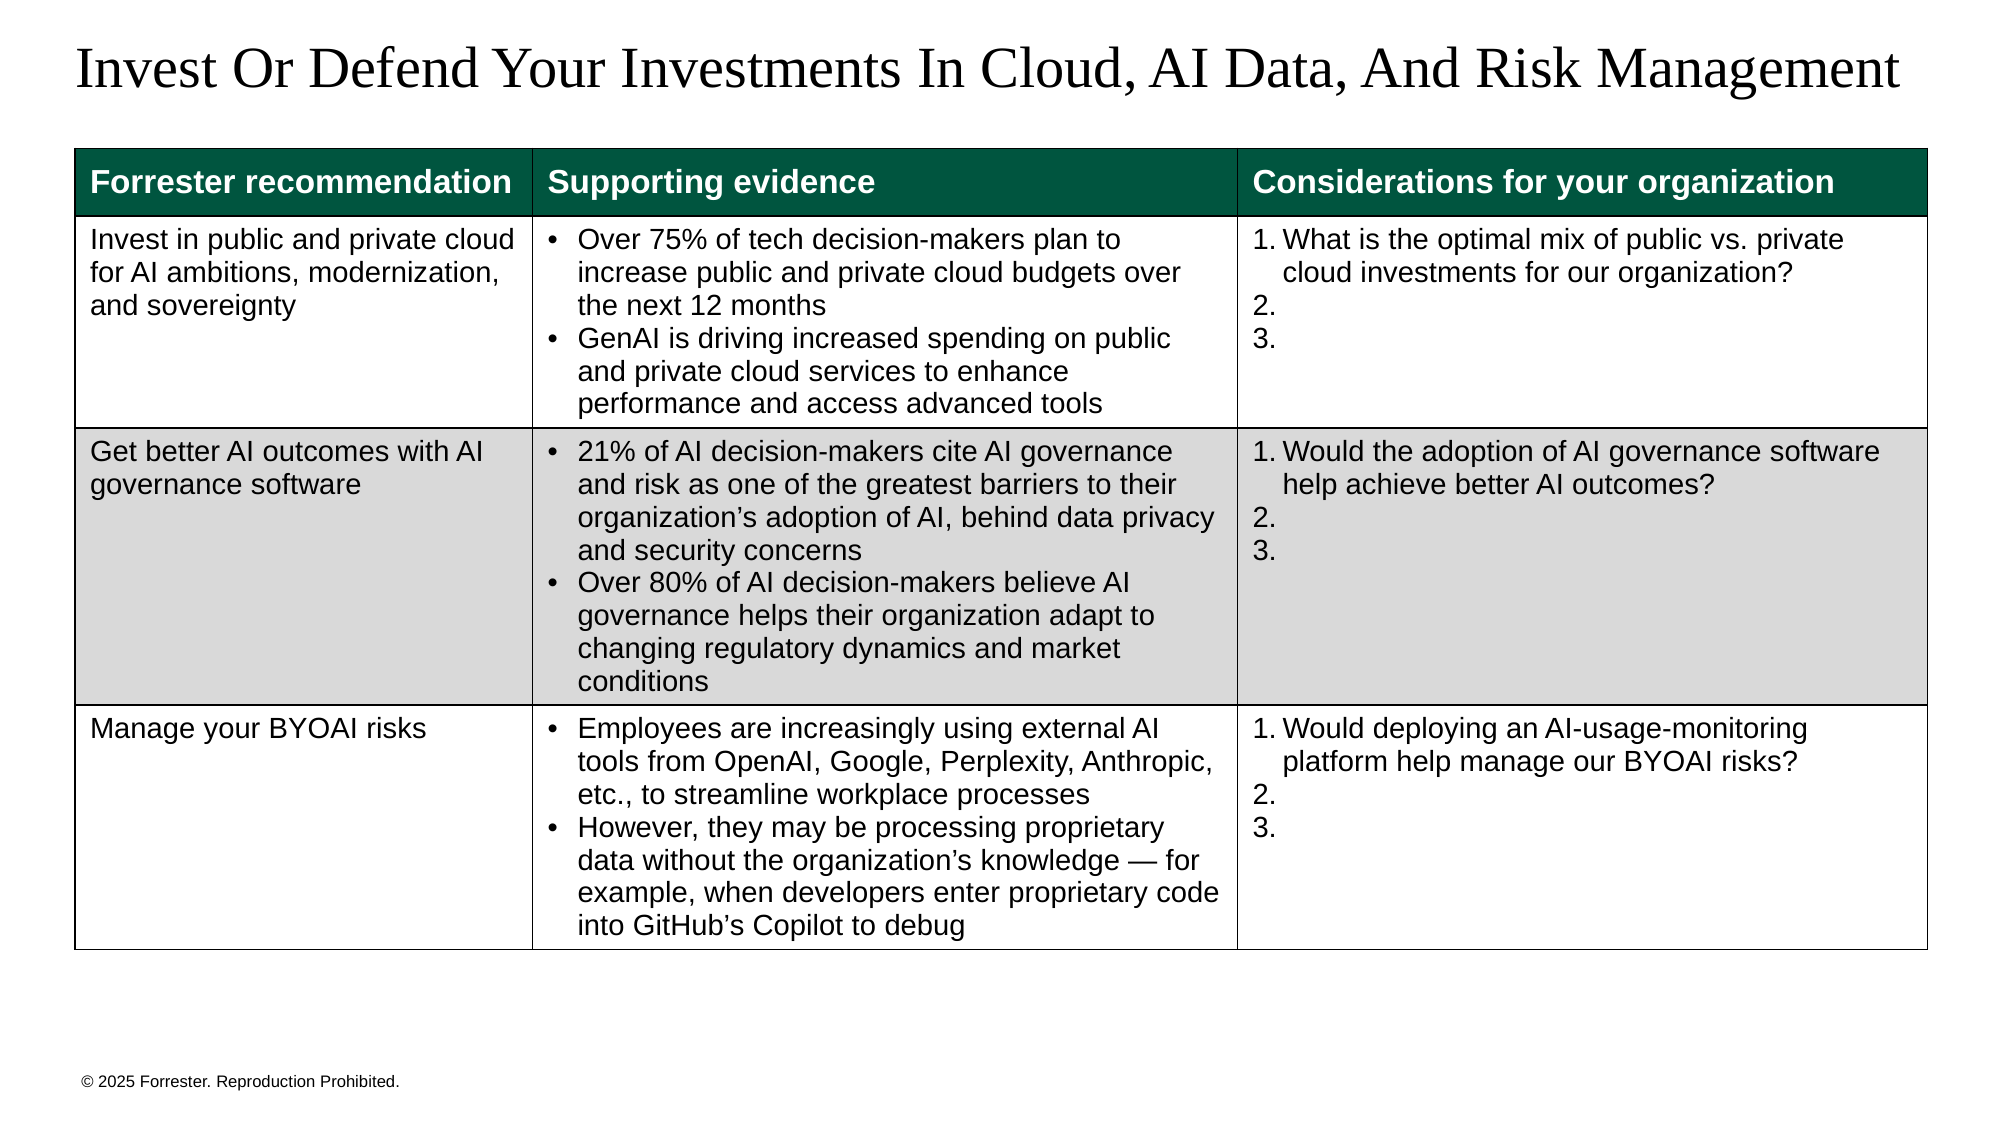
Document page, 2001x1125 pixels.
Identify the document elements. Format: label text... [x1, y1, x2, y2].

title Invest Or Defend Your Investments In Cloud, AI Data, And Risk Management [75, 37, 1965, 226]
table_cell 21% of AI decision-makers cite AI governance and risk as one of the greatest barriers to their organization’s adoption of AI, behind data privacy and security concerns Over 80% of AI decision-makers believe AI governance helps their organization adapt to changing regulatory dynamics and market conditions [533, 429, 1237, 704]
table_cell Get better AI outcomes with AI governance software [76, 429, 532, 704]
table_cell Employees are increasingly using external AI tools from OpenAI, Google, Perplexity, Anthropic, etc., to streamline workplace processes However, they may be processing proprietary data without the organization’s knowledge — for example, when developers enter proprietary code into GitHub’s Copilot to debug [533, 706, 1237, 949]
table_cell Manage your BYOAI risks [76, 706, 532, 949]
table_cell What is the optimal mix of public vs. private cloud investments for our organization? [1238, 226, 1927, 427]
table_cell Invest in public and private cloud for AI ambitions, modernization, and sovereignty [76, 226, 532, 427]
table_cell Over 75% of tech decision-makers plan to increase public and private cloud budgets over the next 12 months GenAI is driving increased spending on public and private cloud services to enhance performance and access advanced tools [533, 226, 1237, 427]
table_cell Would deploying an AI-usage-monitoring platform help manage our BYOAI risks? [1238, 706, 1927, 949]
table_cell Would the adoption of AI governance software help achieve better AI outcomes? [1238, 429, 1927, 704]
